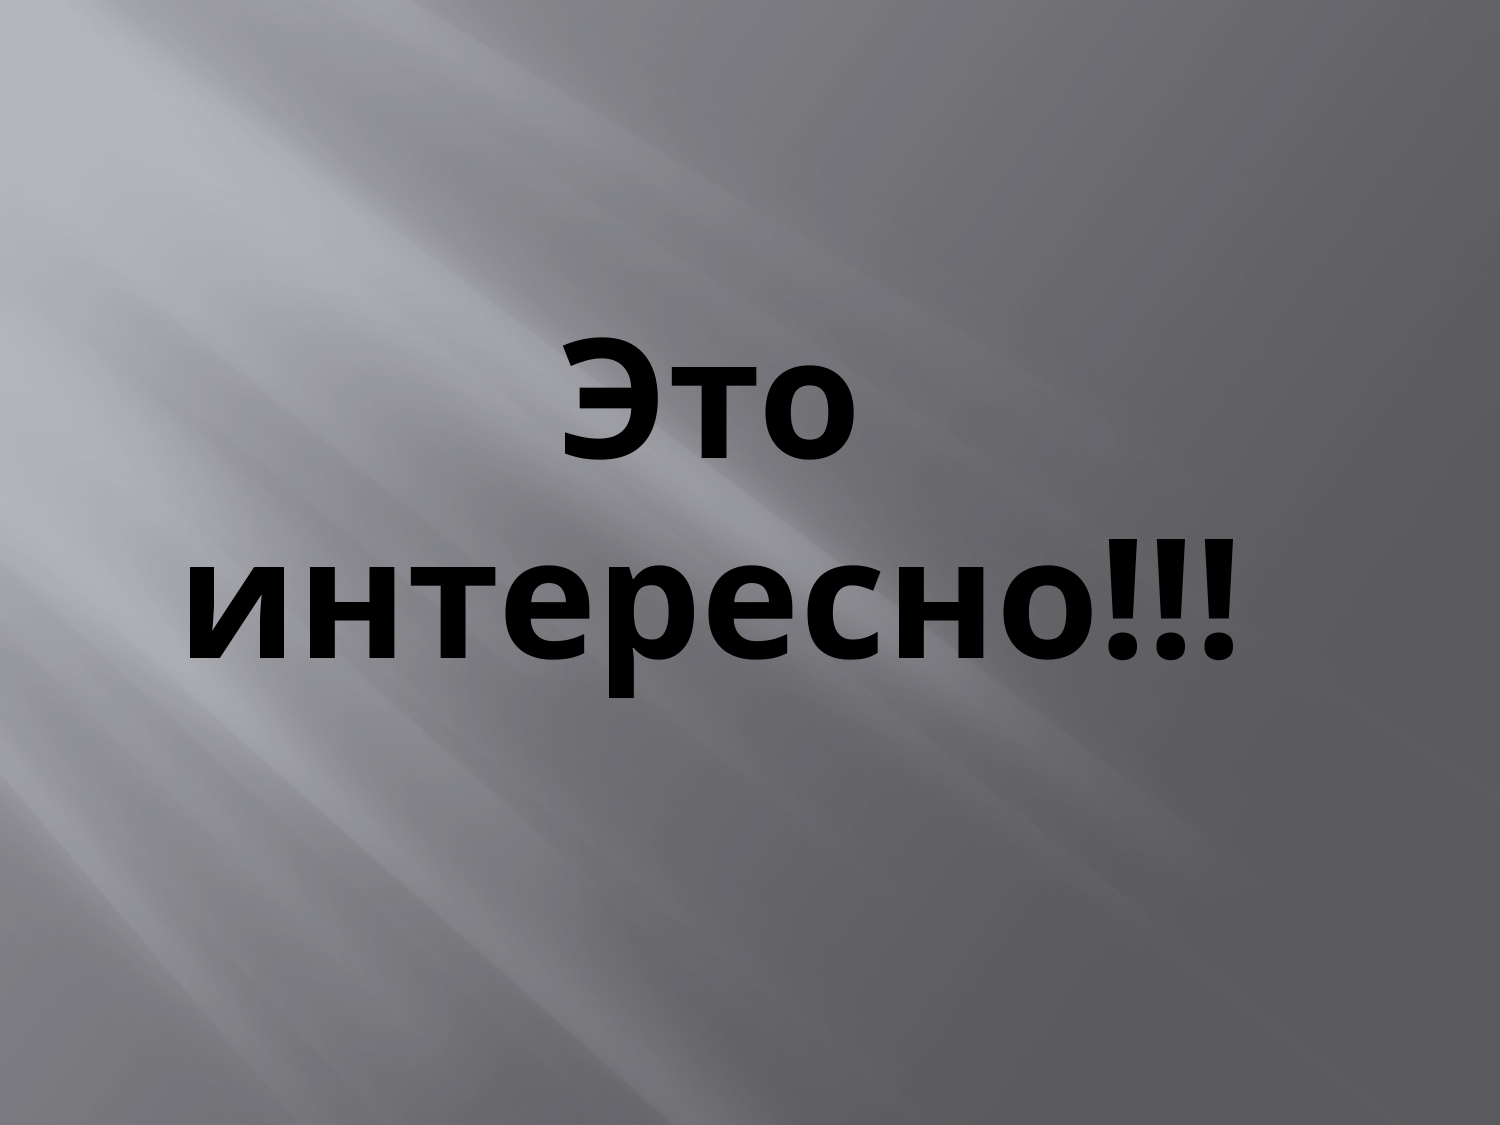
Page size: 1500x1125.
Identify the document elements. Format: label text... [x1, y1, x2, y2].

title Это интересно!!! [35, 398, 1386, 586]
